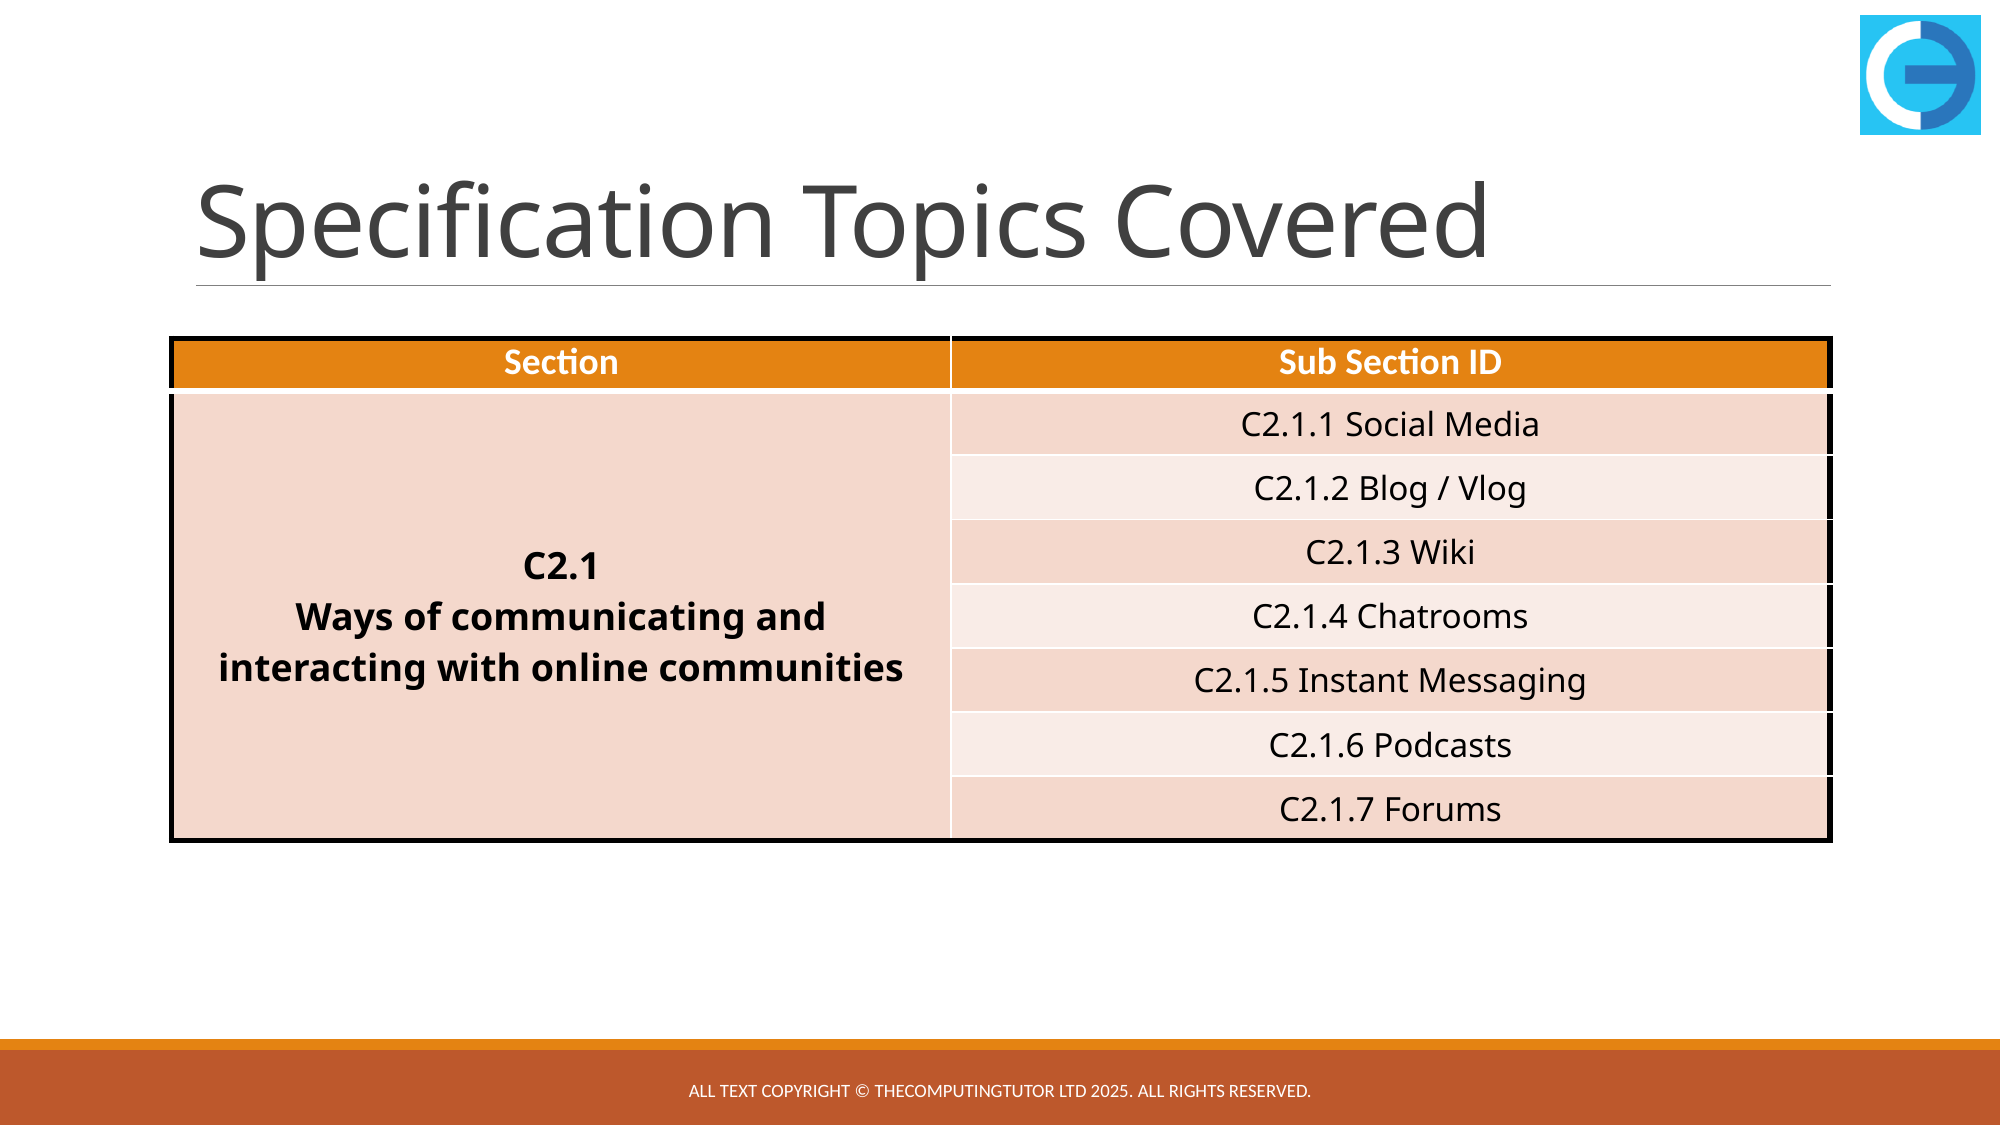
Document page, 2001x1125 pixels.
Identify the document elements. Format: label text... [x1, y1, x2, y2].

table_header Sub Section ID [952, 341, 1827, 388]
table_header Section [174, 341, 950, 388]
table_cell C2.1 Ways of communicating and interacting with online communities [174, 394, 950, 838]
table_cell C2.1.3 Wiki [952, 520, 1827, 583]
footer All text copyright © TheComputingTutor Ltd 2025. All rights Reserved. [604, 1059, 1396, 1120]
table_cell C2.1.7 Forums [952, 777, 1827, 838]
table_cell C2.1.2 Blog / Vlog [952, 456, 1827, 519]
table_cell C2.1.4 Chatrooms [952, 585, 1827, 647]
table_cell C2.1.5 Instant Messaging [952, 649, 1827, 711]
table_cell C2.1.1 Social Media [952, 394, 1827, 454]
table_cell C2.1.6 Podcasts [952, 713, 1827, 775]
picture [1860, 15, 1981, 135]
title Specification Topics Covered [180, 47, 1830, 285]
